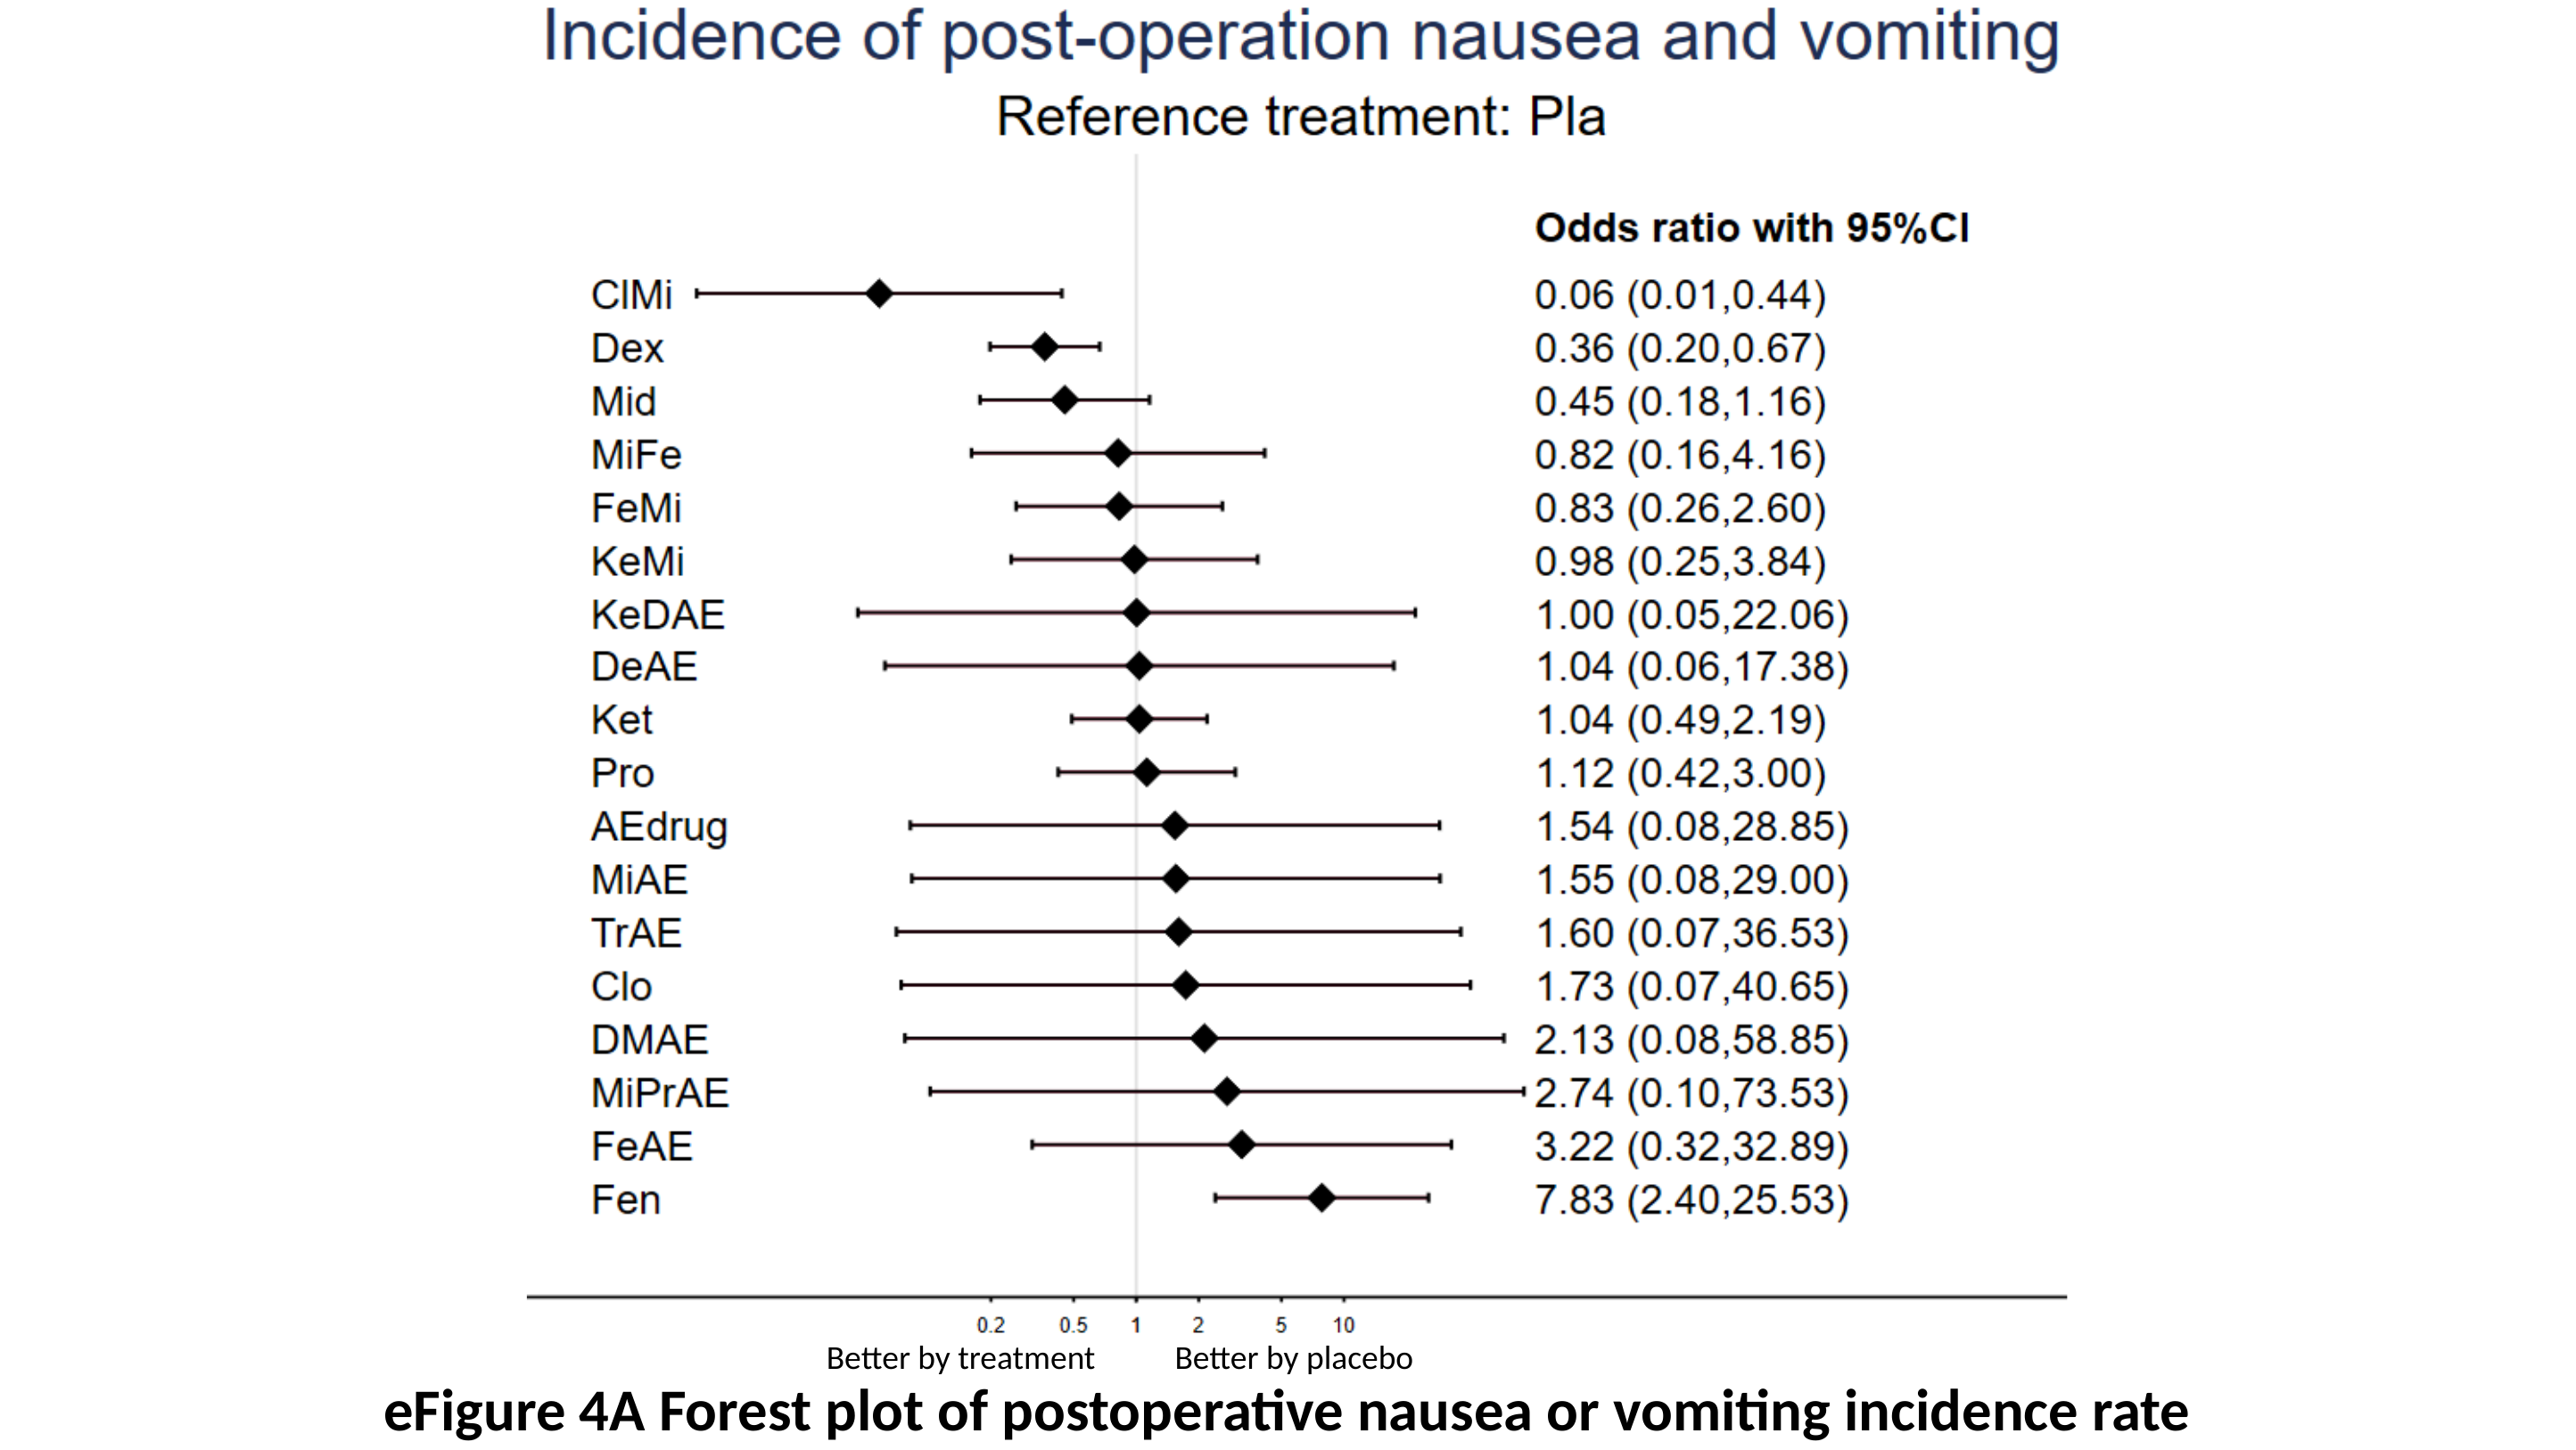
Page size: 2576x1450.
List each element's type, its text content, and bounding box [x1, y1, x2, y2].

text_box Better by treatment [645, 1347, 1109, 1382]
text_box Better by placebo [1161, 1347, 1625, 1382]
picture [526, 3, 2068, 1347]
text_box eFigure 4A Forest plot of postoperative nausea or vomiting incidence rate [0, 1364, 2576, 1449]
